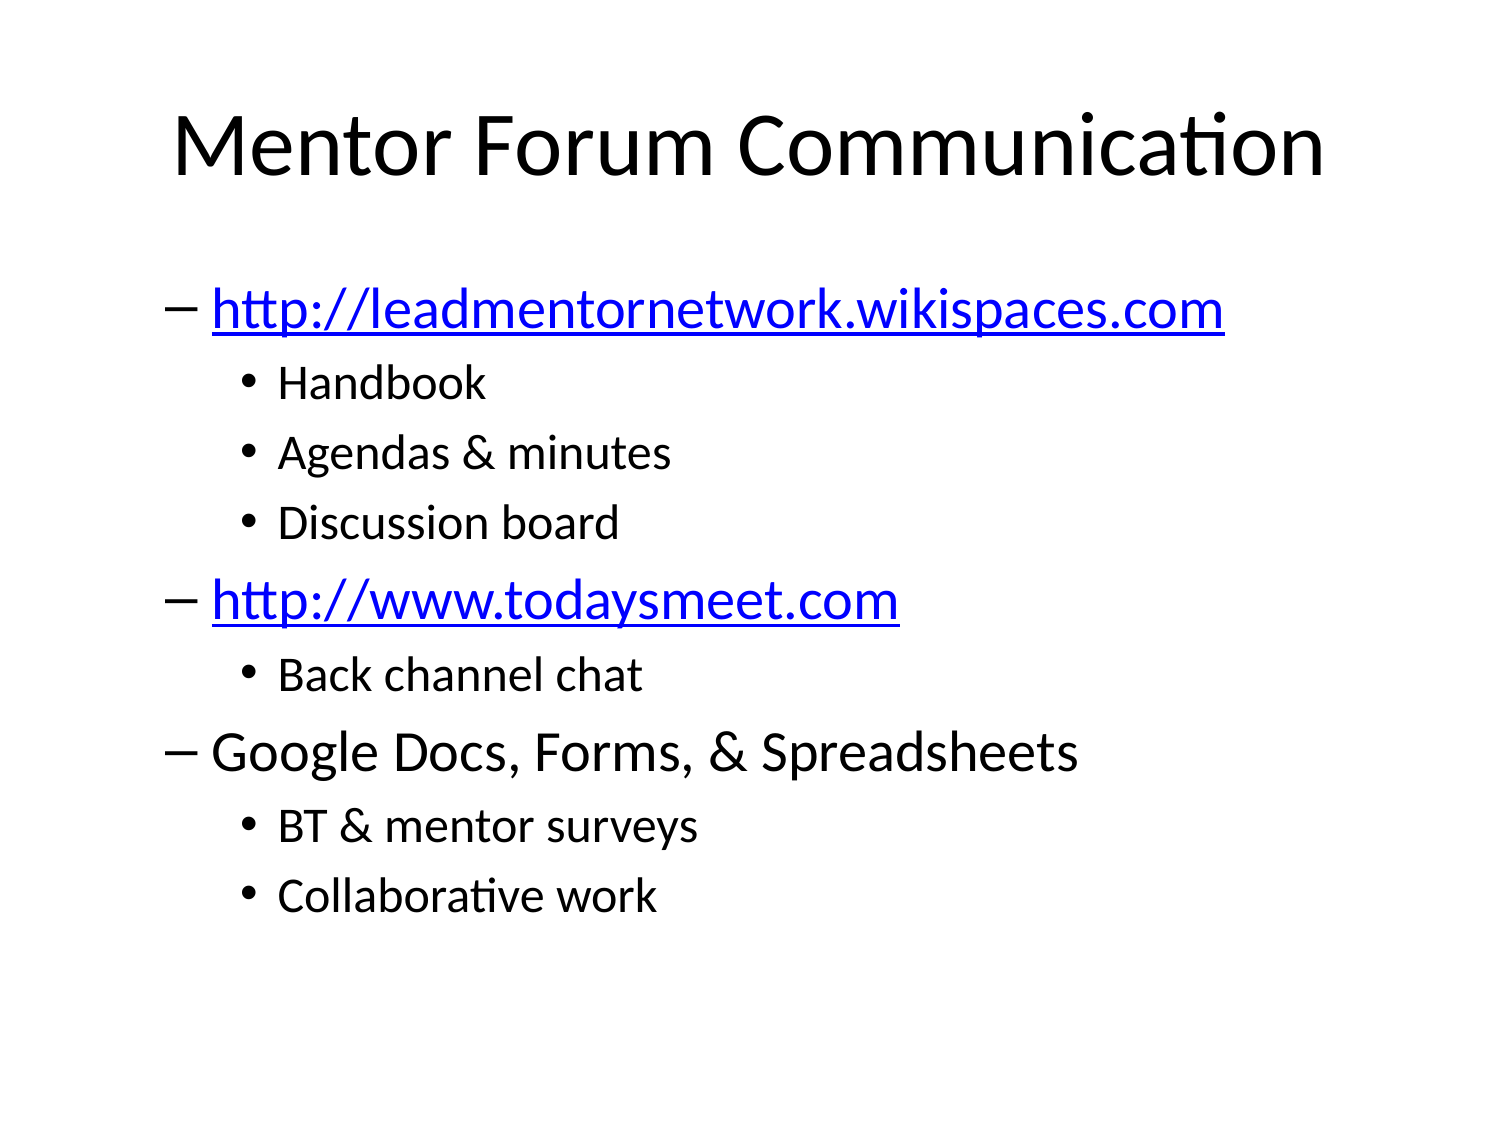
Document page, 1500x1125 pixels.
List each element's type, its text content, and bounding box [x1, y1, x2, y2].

list http://leadmentornetwork.wikispaces.com Handbook Agendas & minutes Discussion board http://www.todaysmeet.com Back channel chat Google Docs, Forms, & Spreadsheets BT & mentor surveys Collaborative work [75, 262, 1425, 1005]
title Mentor Forum Communication [75, 45, 1425, 233]
